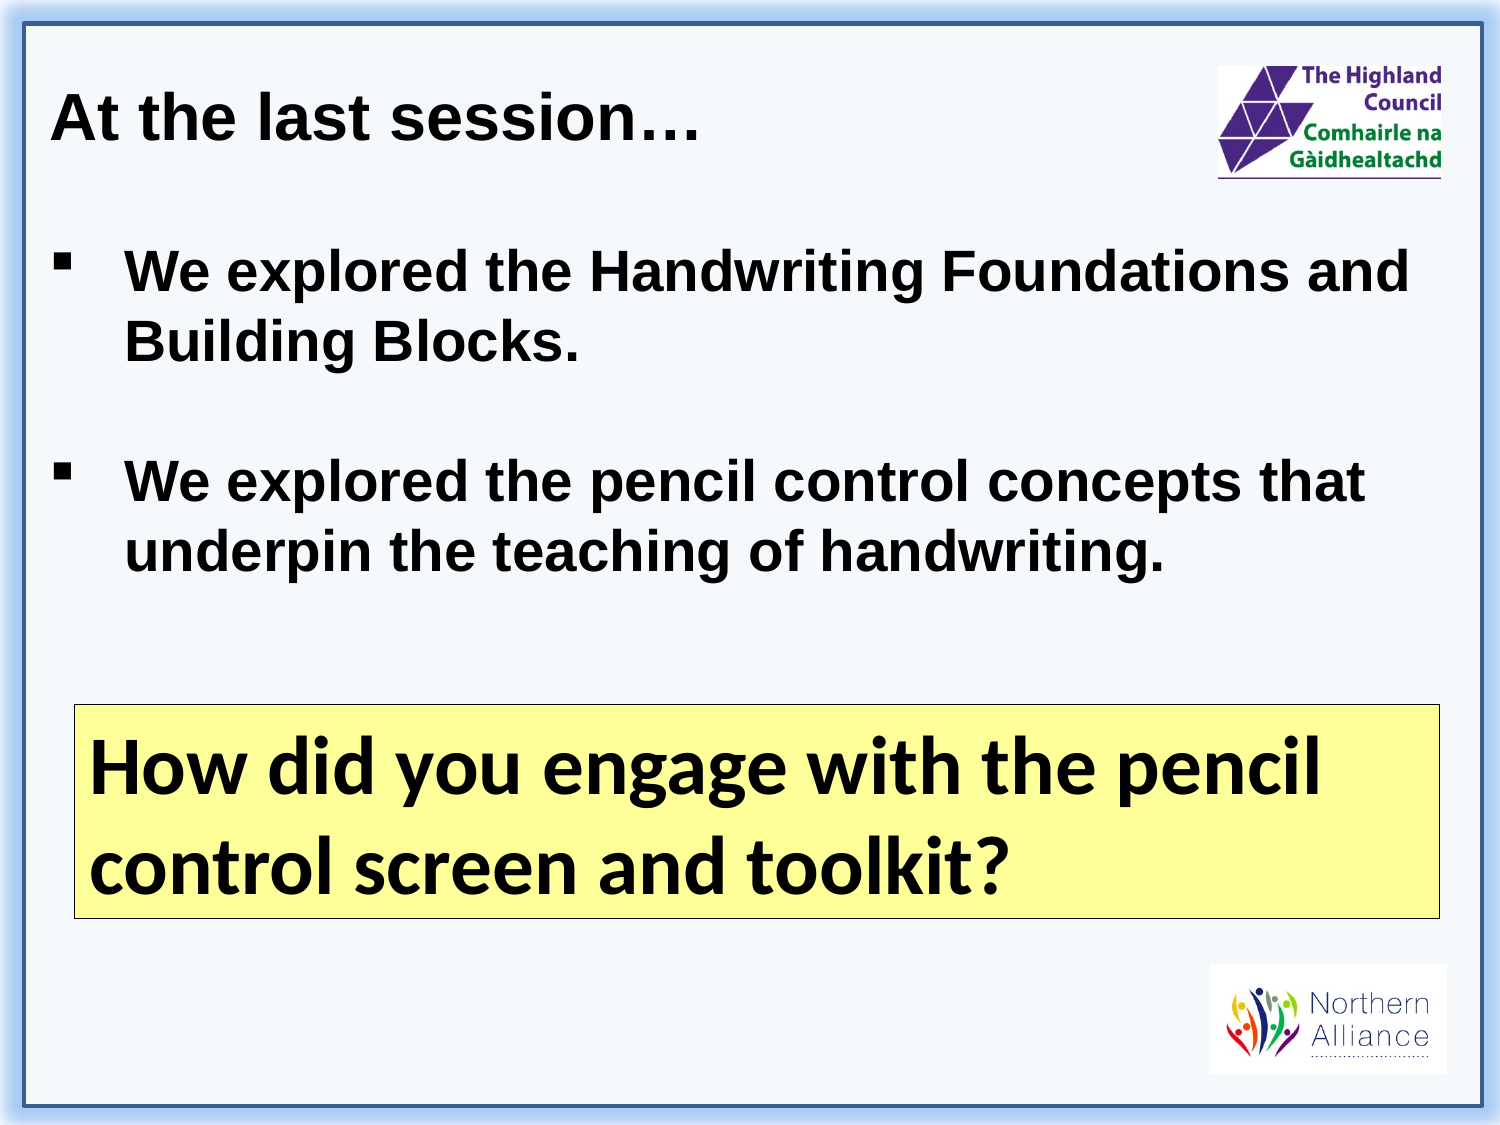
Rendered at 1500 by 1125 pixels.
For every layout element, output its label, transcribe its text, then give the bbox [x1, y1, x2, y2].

text_box How did you engage with the pencil control screen and toolkit? [74, 704, 1440, 919]
picture [1210, 963, 1448, 1075]
text_box At the last session… We explored the Handwriting Foundations and Building Blocks. We explored the pencil control concepts that underpin the teaching of handwriting. [34, 66, 1451, 661]
text_box [22, 21, 1484, 1108]
picture [1218, 66, 1441, 179]
